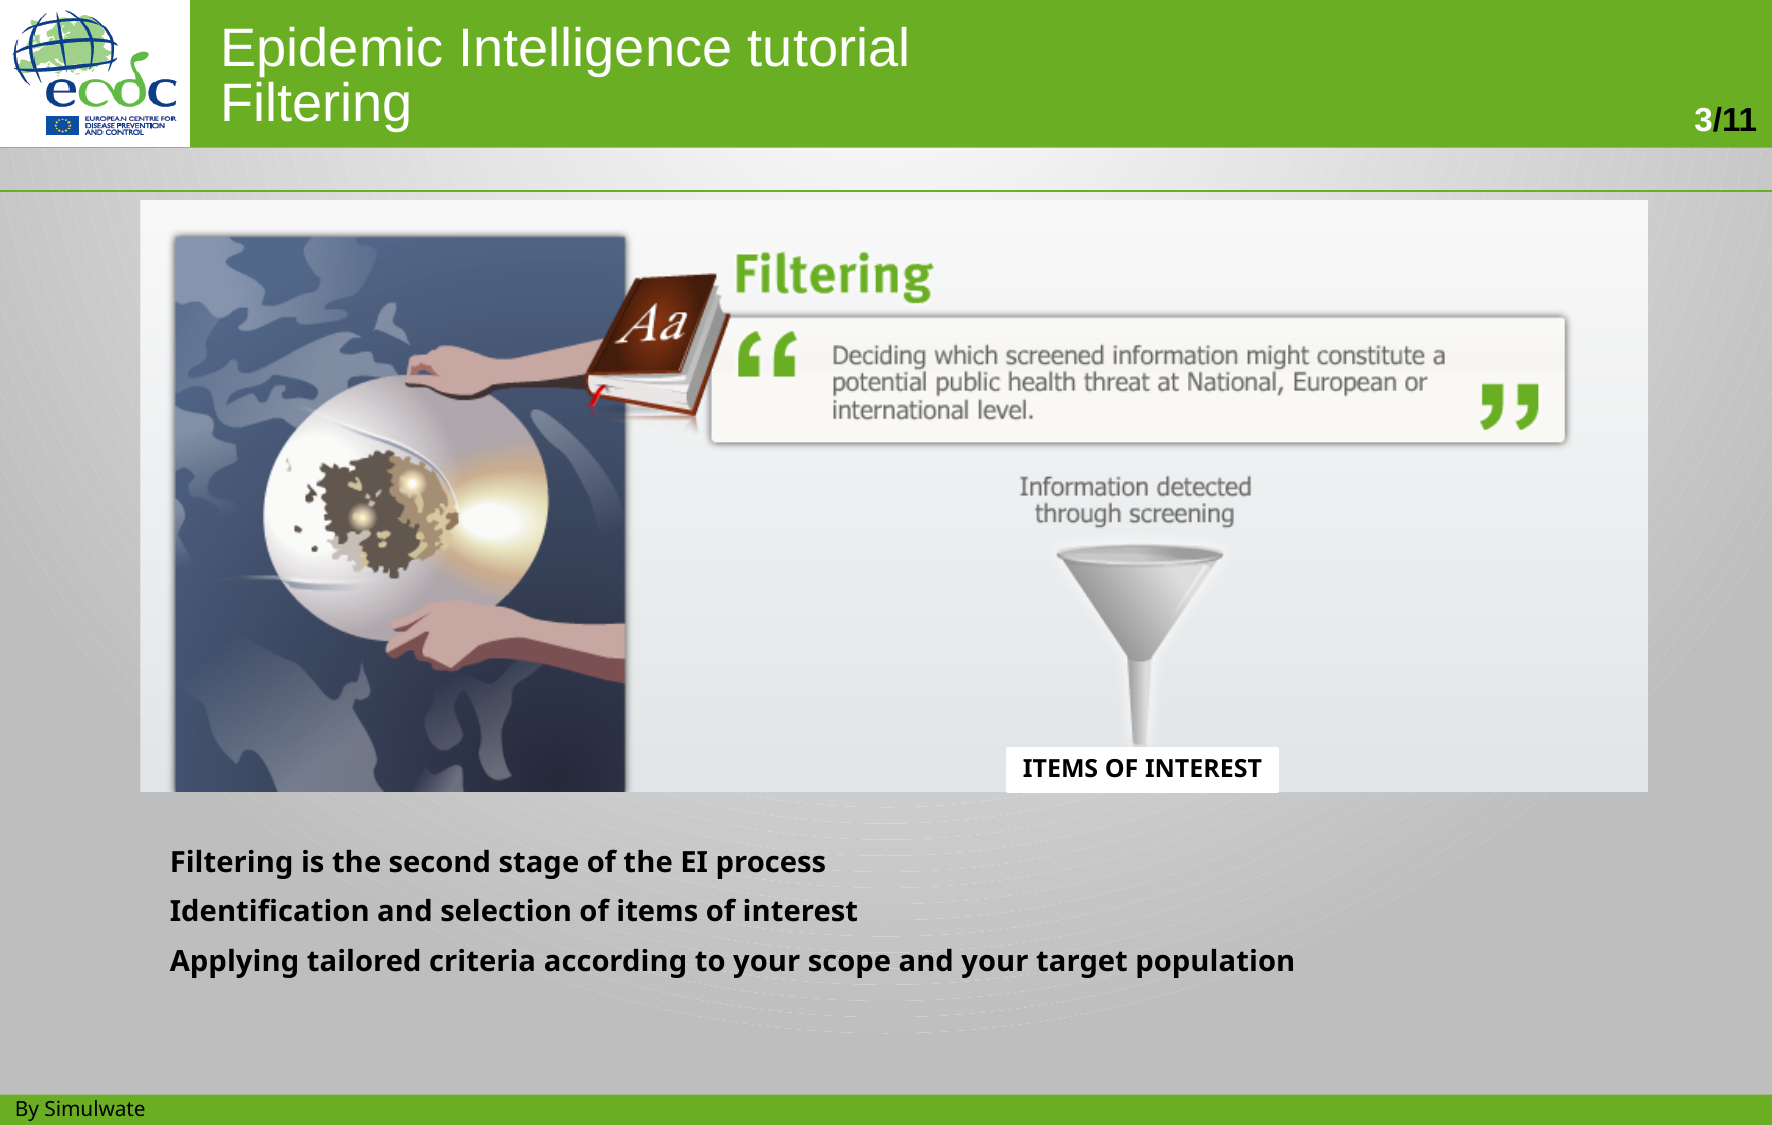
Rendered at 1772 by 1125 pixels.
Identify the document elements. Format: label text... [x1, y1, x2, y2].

picture [0, 0, 190, 147]
text_box Filtering is the second stage of the EI process Identification and selection of items of interest Applying tailored criteria according to your scope and your target population [155, 835, 1577, 1065]
picture [139, 200, 1649, 792]
